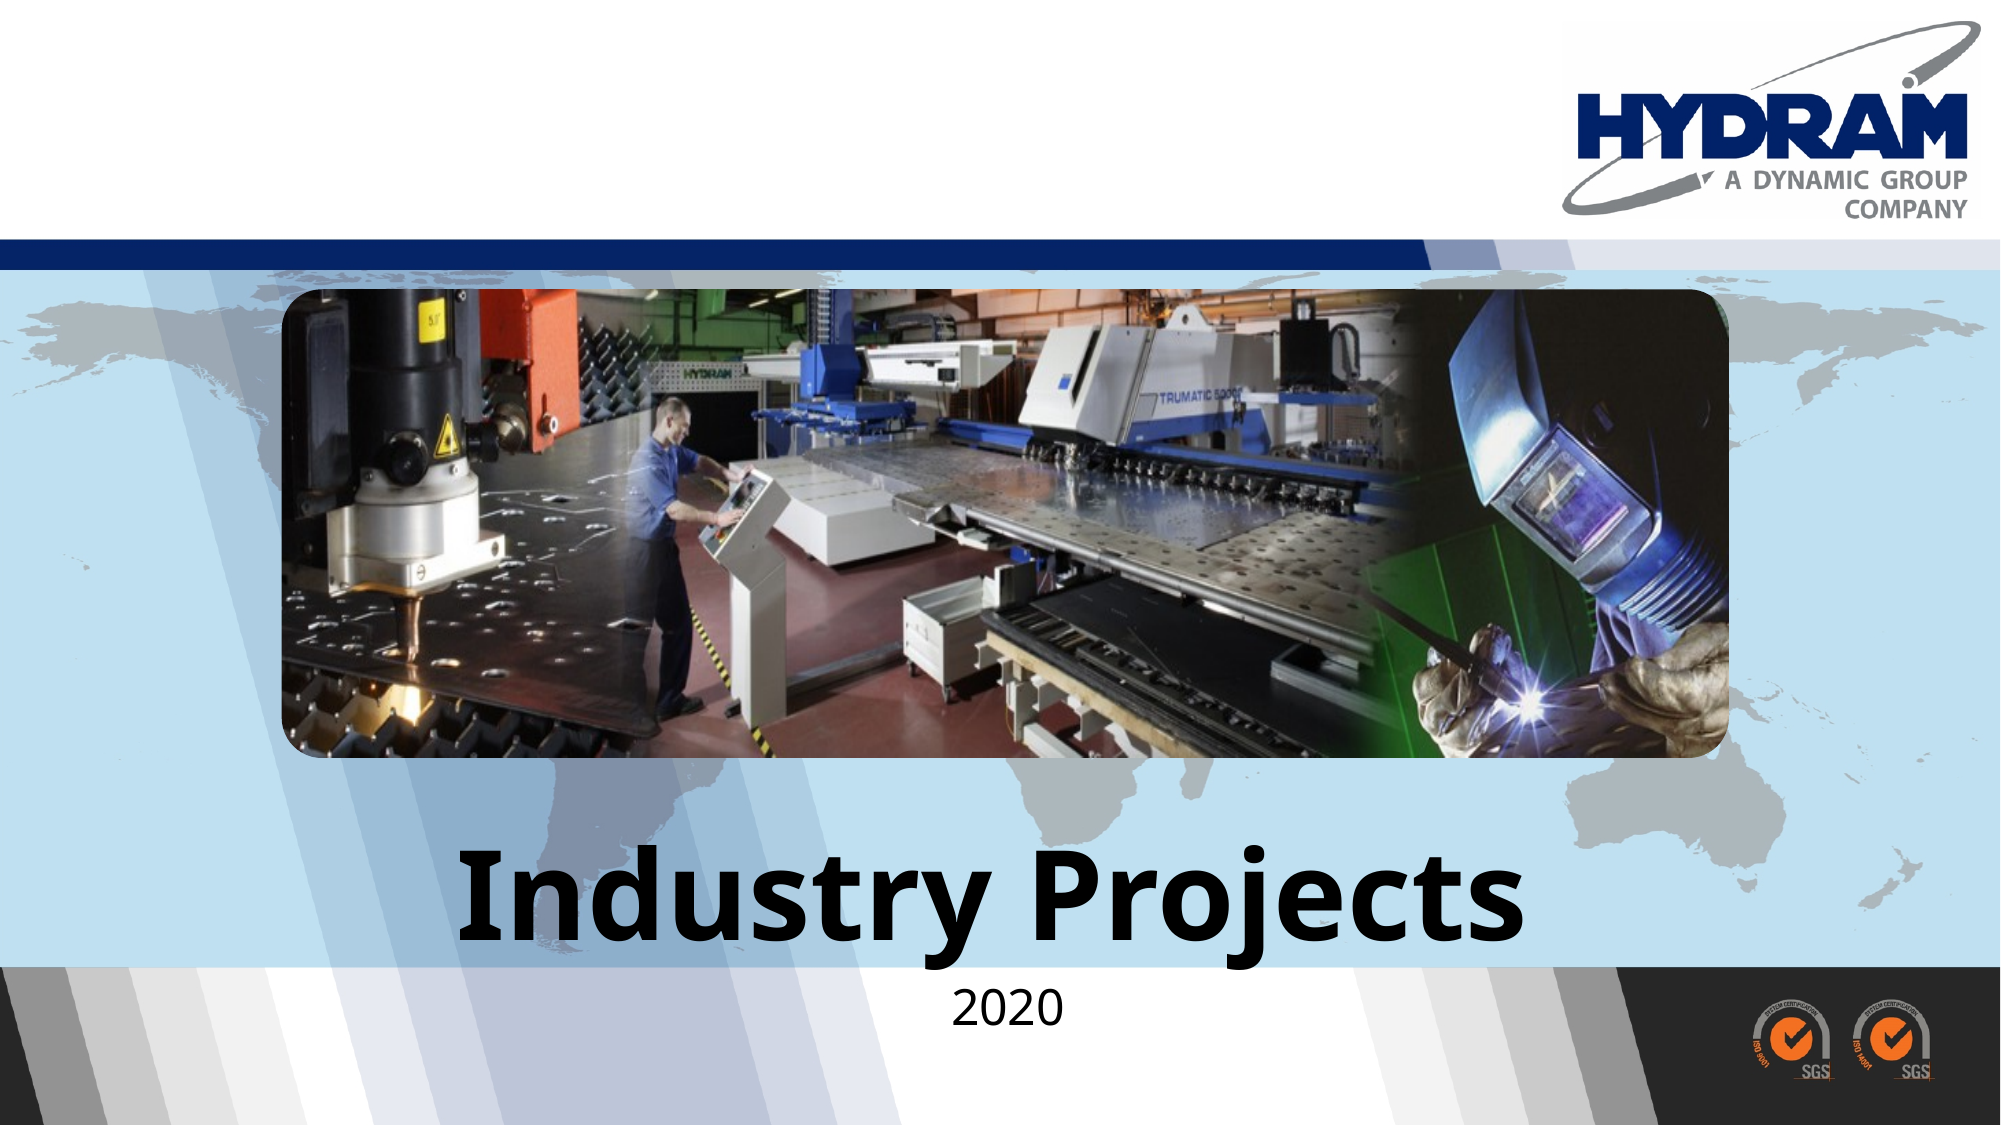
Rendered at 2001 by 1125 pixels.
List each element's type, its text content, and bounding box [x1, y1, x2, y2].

picture [0, 0, 2001, 1125]
subtitle 2020 [317, 975, 1699, 1125]
title Industry Projects [318, 759, 1700, 975]
